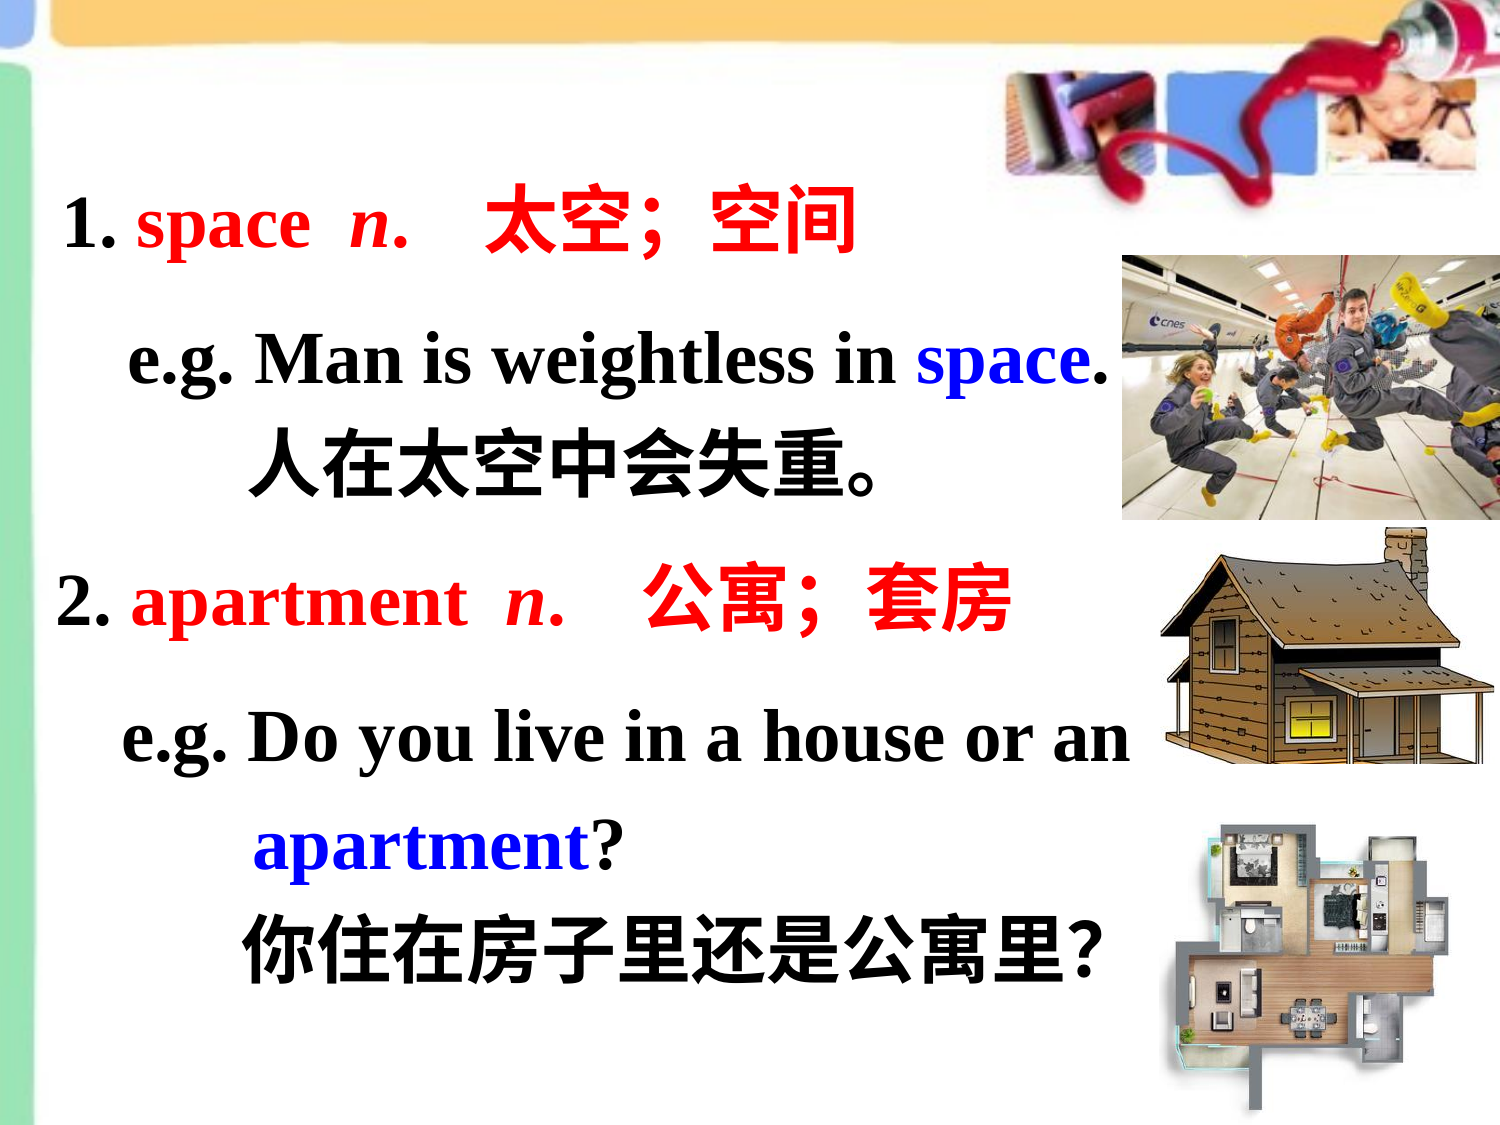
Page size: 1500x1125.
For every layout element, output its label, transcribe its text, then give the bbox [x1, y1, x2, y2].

text_box e.g. Do you live in a house or an apartment? 你住在房子里还是公寓里？ [106, 661, 1199, 1000]
text_box 2. apartment n. 公寓；套房 [41, 543, 1134, 649]
text_box e.g. Man is weightless in space. 人在太空中会失重。 [112, 283, 1116, 515]
picture [0, 0, 1500, 1125]
text_box 1. space n. 太空；空间 [47, 165, 880, 271]
